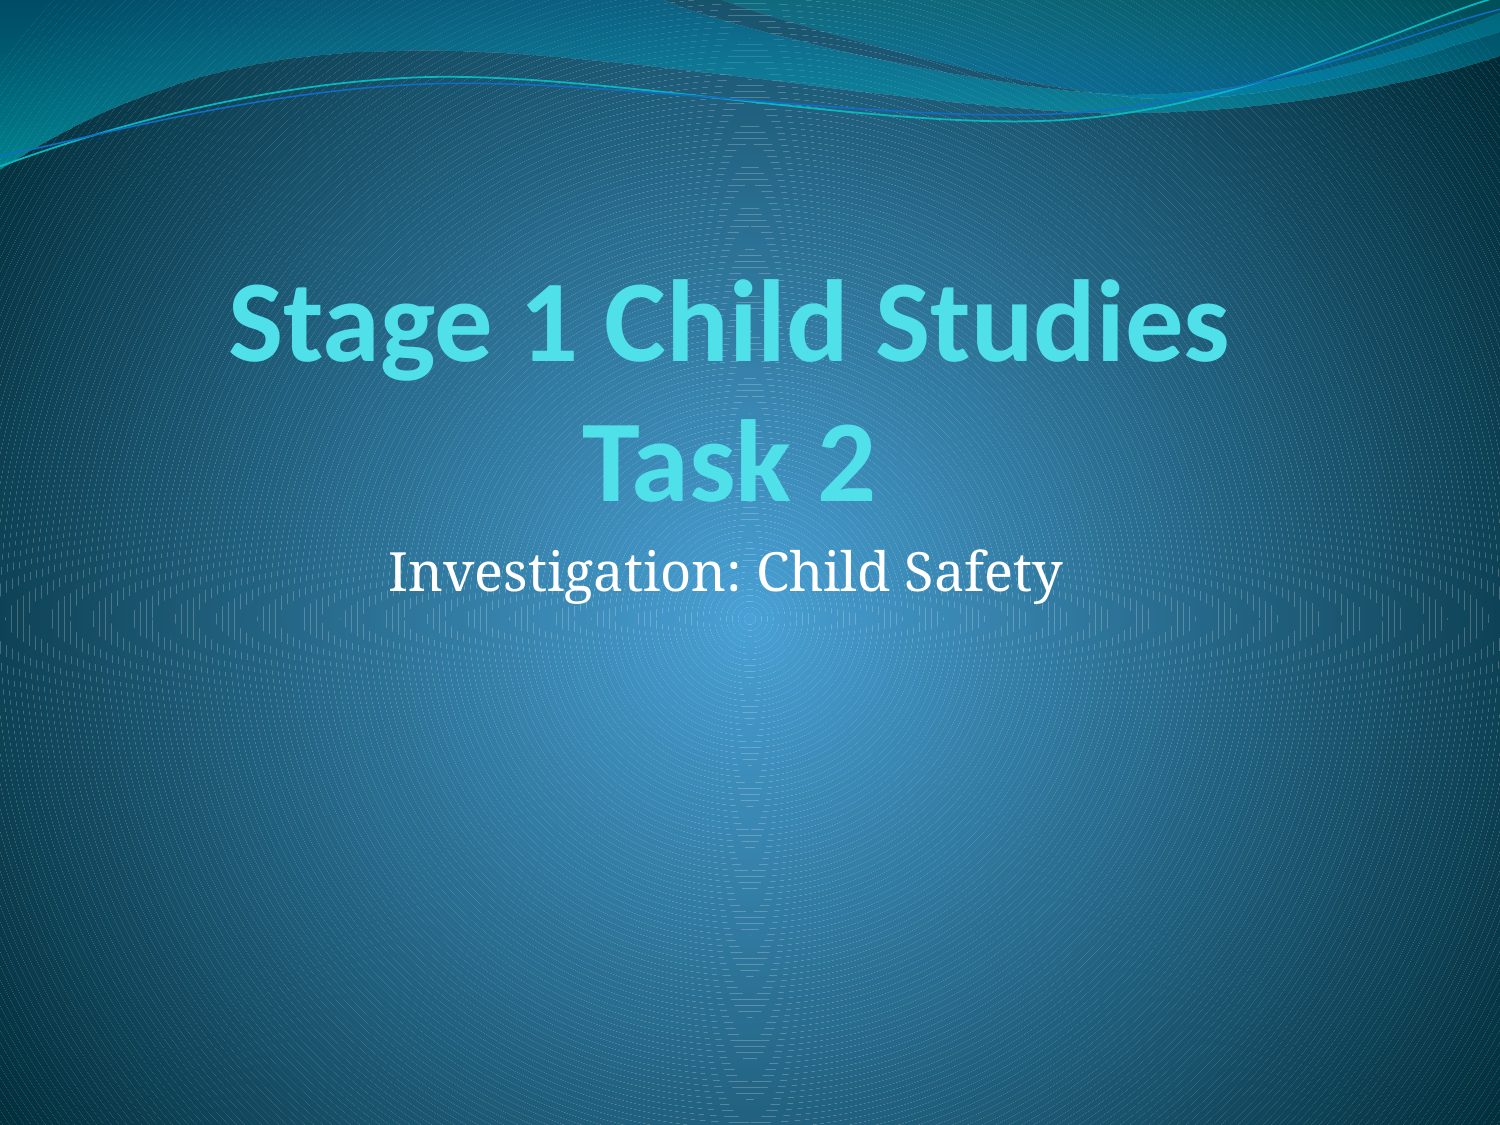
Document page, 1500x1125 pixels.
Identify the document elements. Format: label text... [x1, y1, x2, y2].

title Stage 1 Child Studies Task 2 [87, 224, 1376, 525]
subtitle Investigation: Child Safety [87, 529, 1376, 818]
